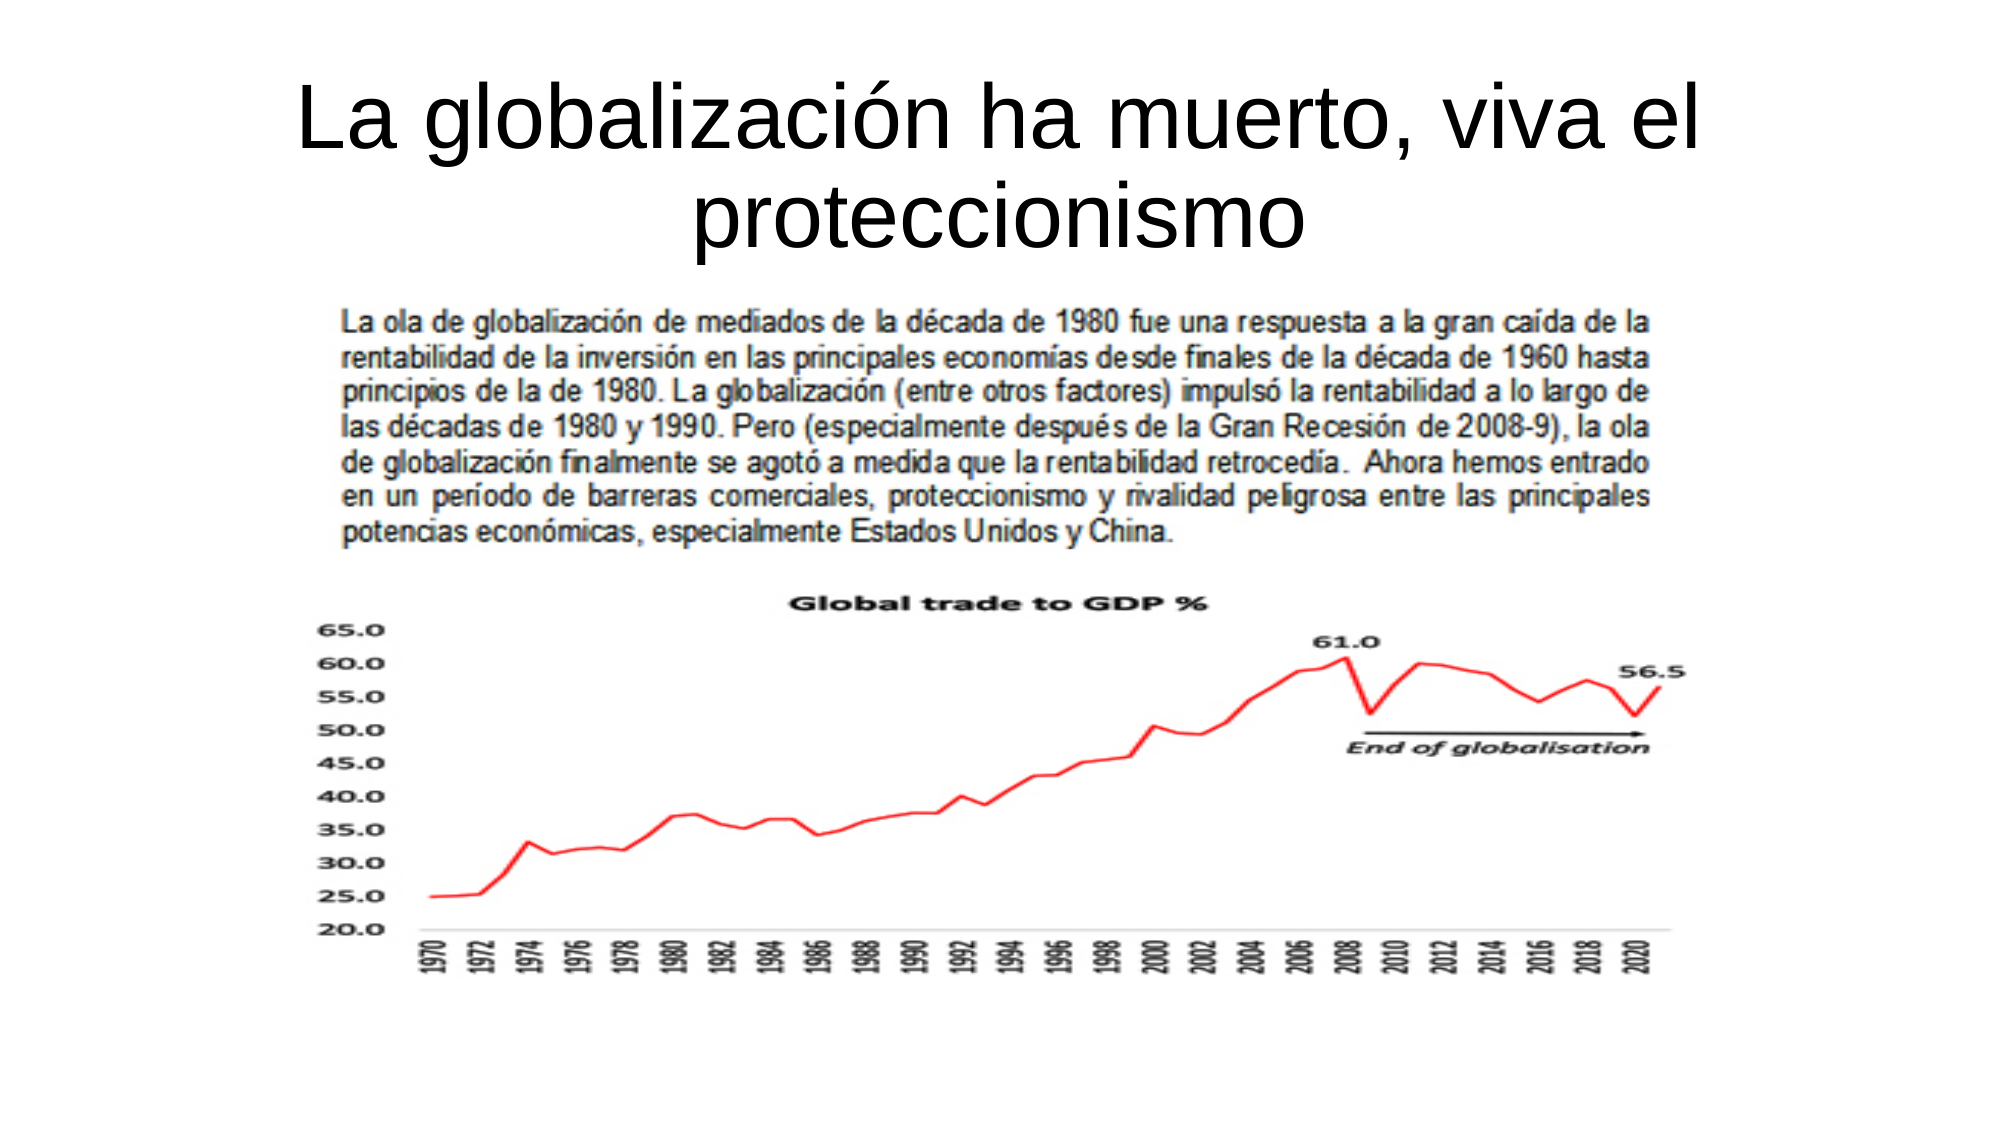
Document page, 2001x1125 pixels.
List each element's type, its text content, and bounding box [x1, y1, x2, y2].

title La globalización ha muerto, viva el proteccionismo [137, 59, 1863, 278]
picture [306, 265, 1694, 980]
